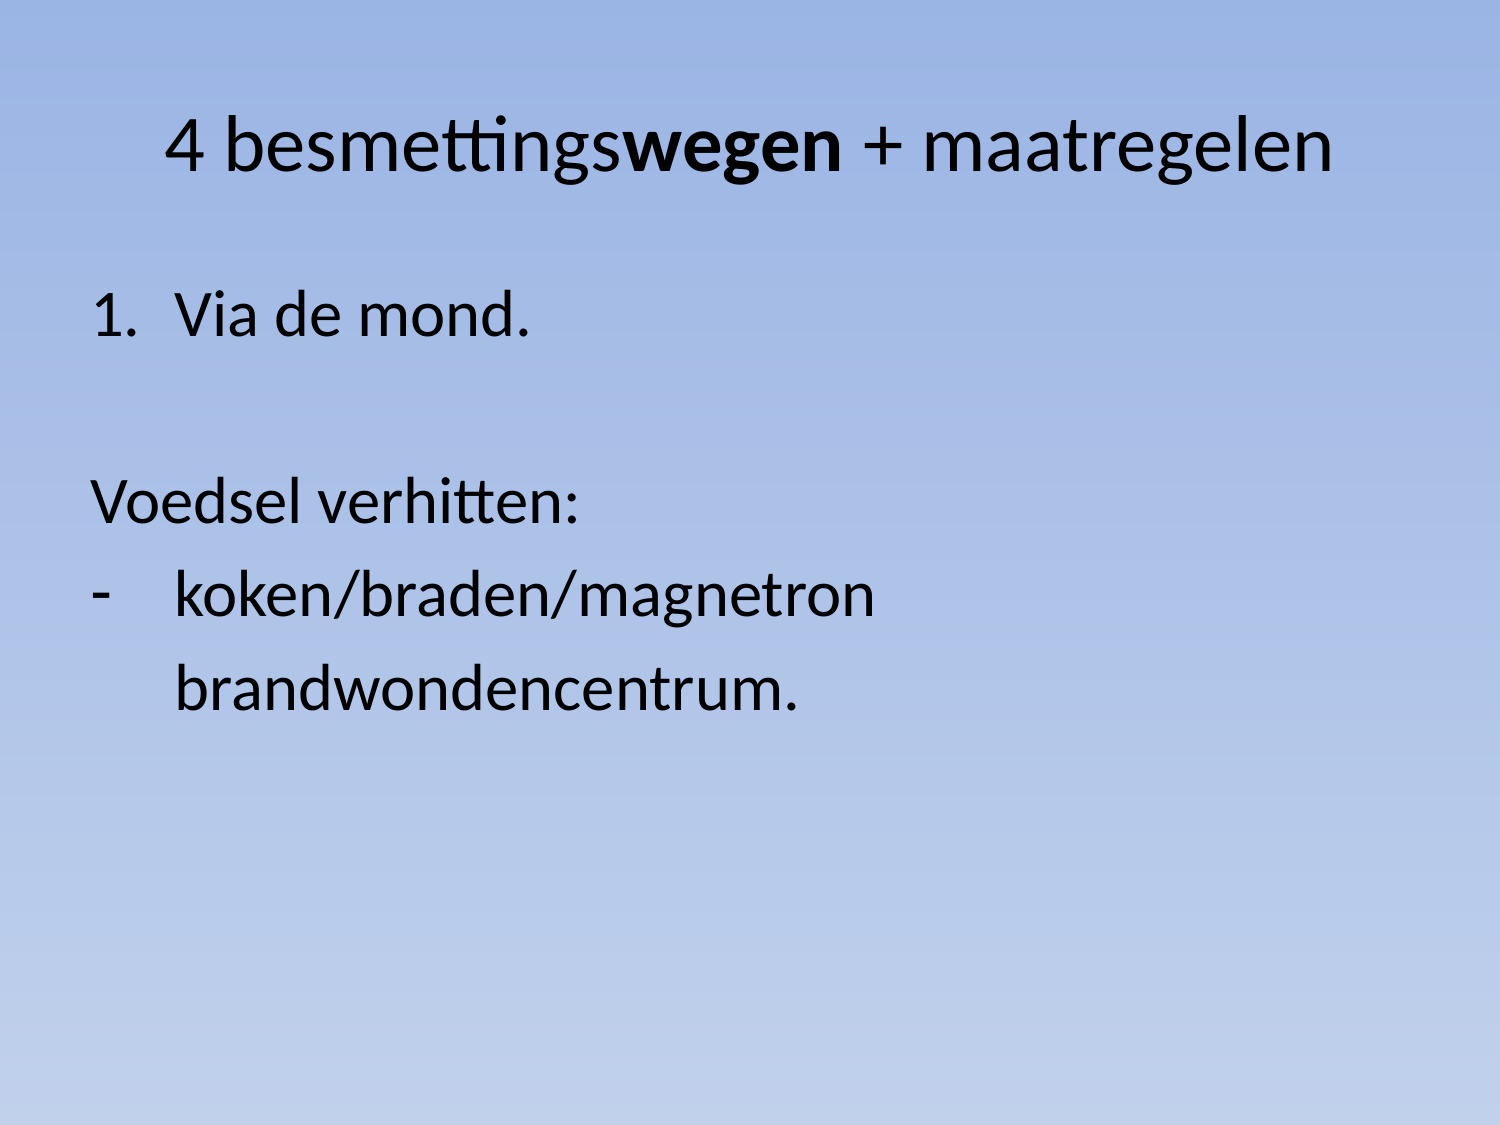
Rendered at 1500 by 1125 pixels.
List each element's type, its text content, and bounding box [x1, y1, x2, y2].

list Via de mond. Voedsel verhitten: koken/braden/magnetron brandwondencentrum. [75, 262, 1425, 1005]
title 4 besmettingswegen + maatregelen [75, 45, 1425, 233]
